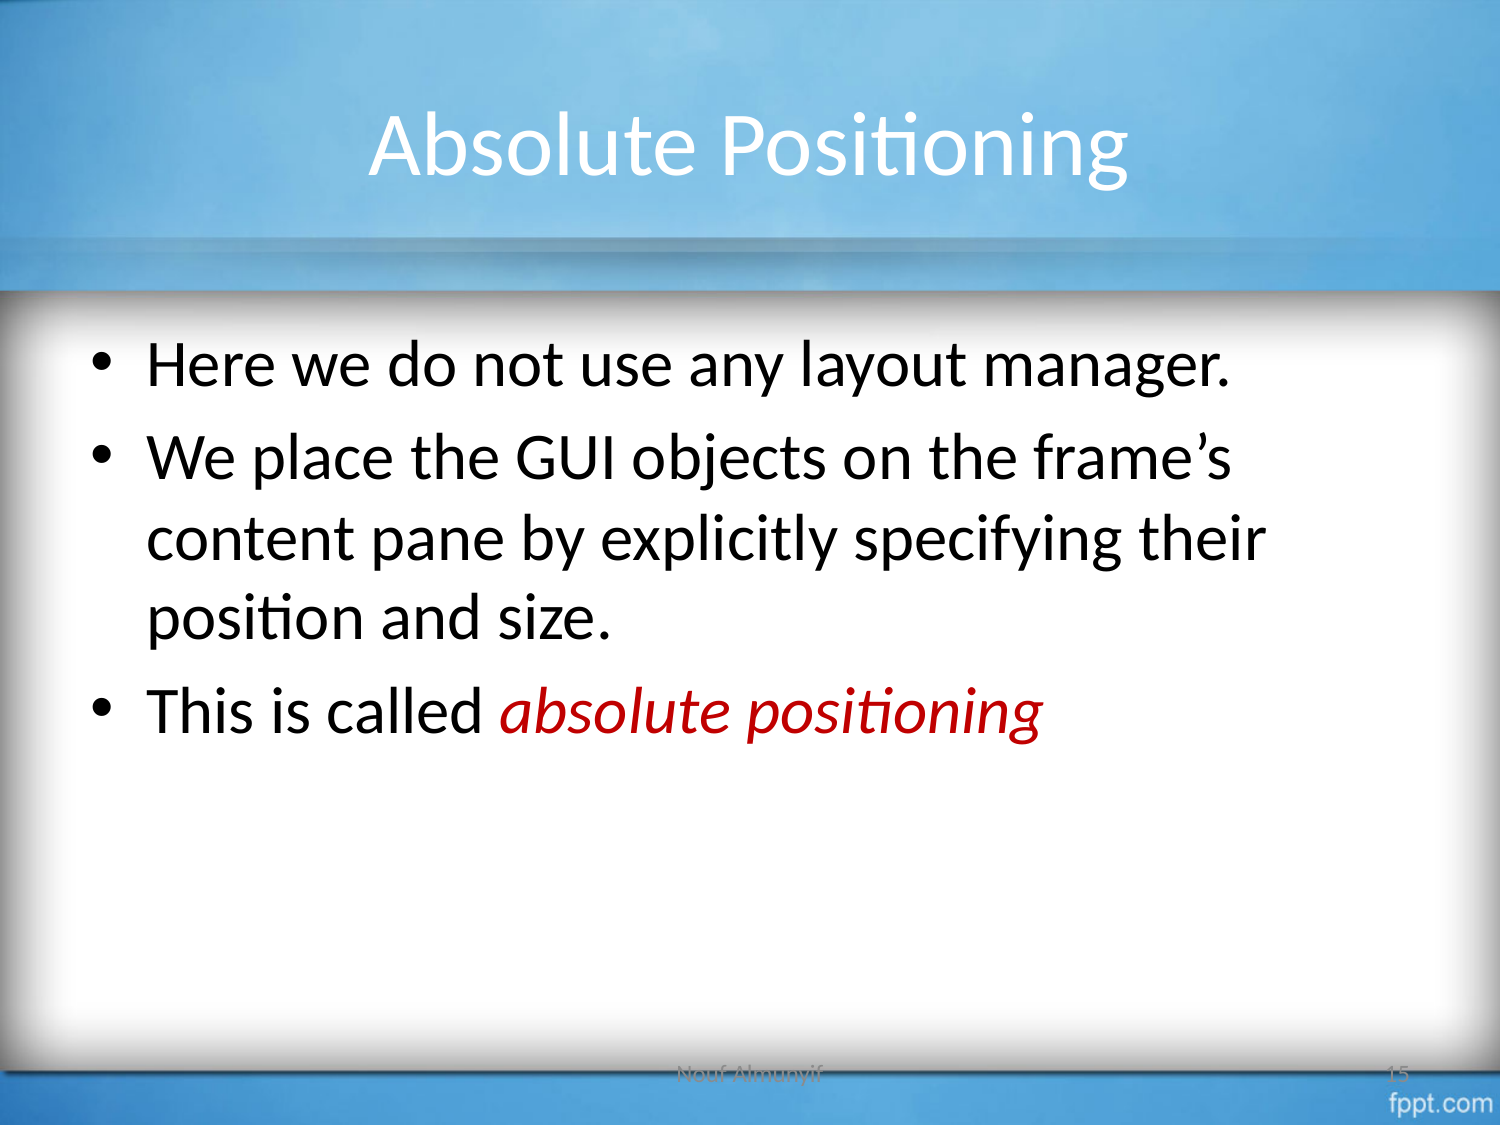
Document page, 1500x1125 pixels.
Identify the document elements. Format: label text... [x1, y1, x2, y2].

picture [0, 0, 1500, 1125]
slide_number 15 [1074, 1042, 1425, 1103]
list Here we do not use any layout manager. We place the GUI objects on the frame’s content pane by explicitly specifying their position and size. This is called absolute positioning [75, 312, 1425, 1005]
title Absolute Positioning [75, 45, 1425, 233]
footer Nouf Almunyif [512, 1042, 988, 1103]
